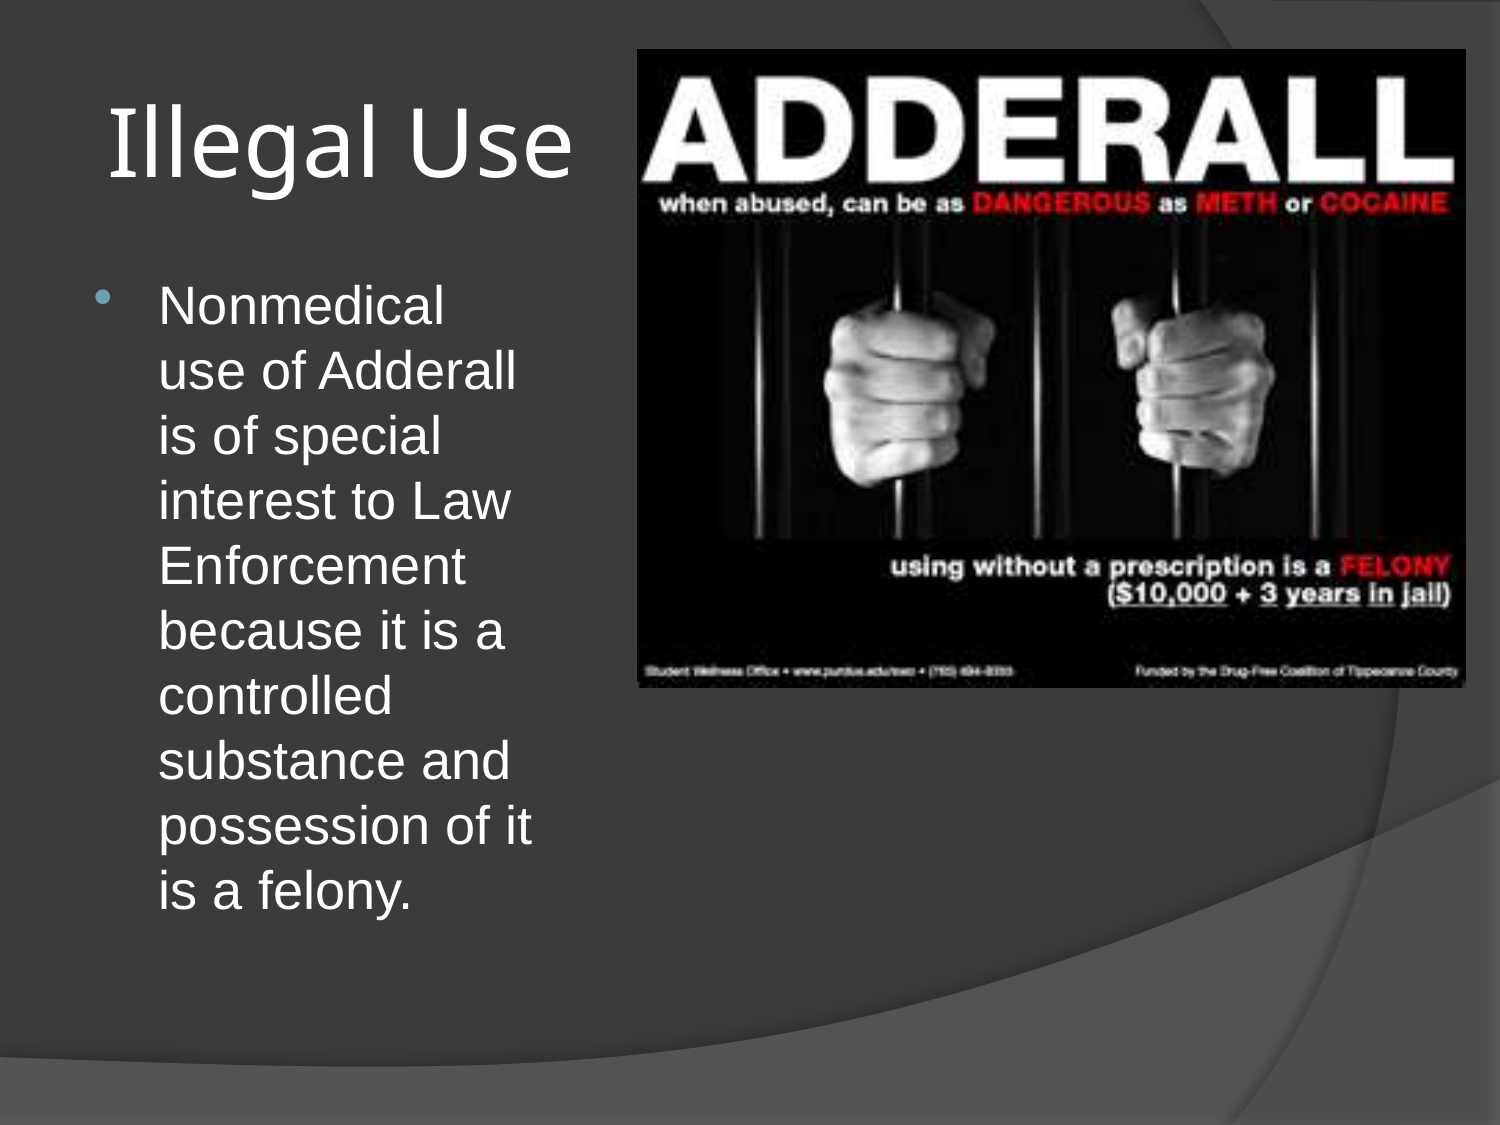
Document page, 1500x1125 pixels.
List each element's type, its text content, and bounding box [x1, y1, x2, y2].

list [637, 49, 1466, 688]
list Nonmedical use of Adderall is of special interest to Law Enforcement because it is a controlled substance and possession of it is a felony. [75, 262, 563, 1005]
title Illegal Use [75, 45, 629, 233]
